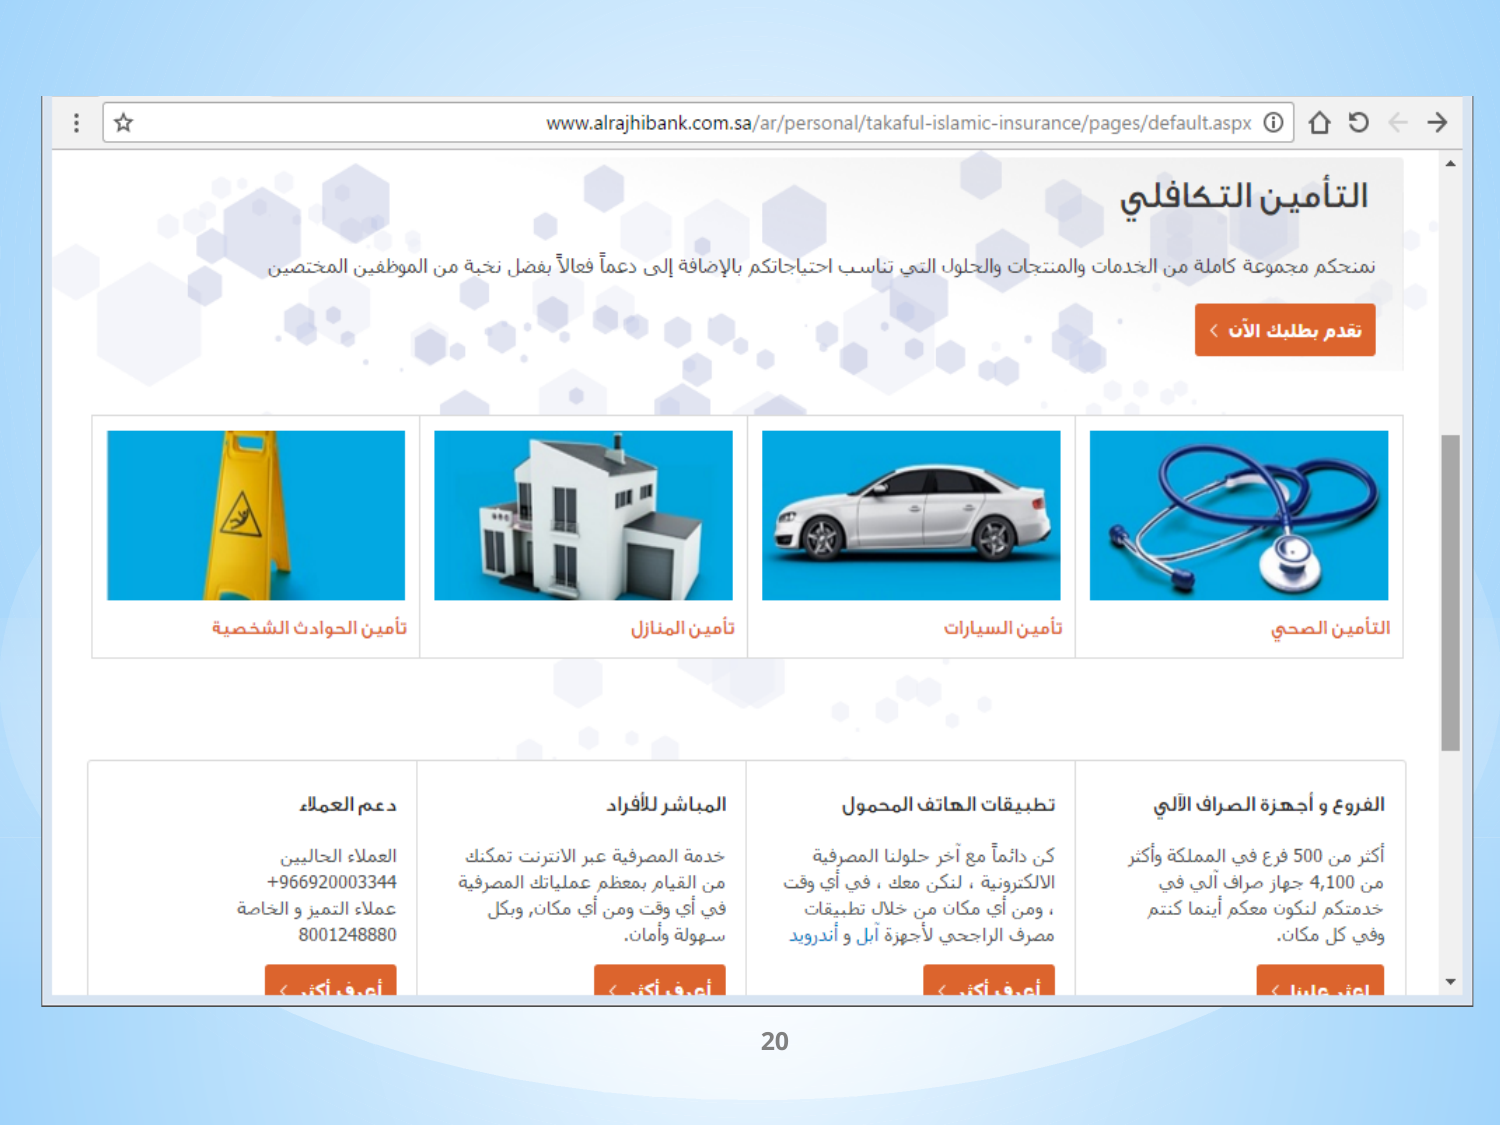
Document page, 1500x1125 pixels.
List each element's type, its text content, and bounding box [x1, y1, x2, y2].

picture [40, 96, 1474, 1007]
slide_number 20 [624, 1017, 925, 1073]
